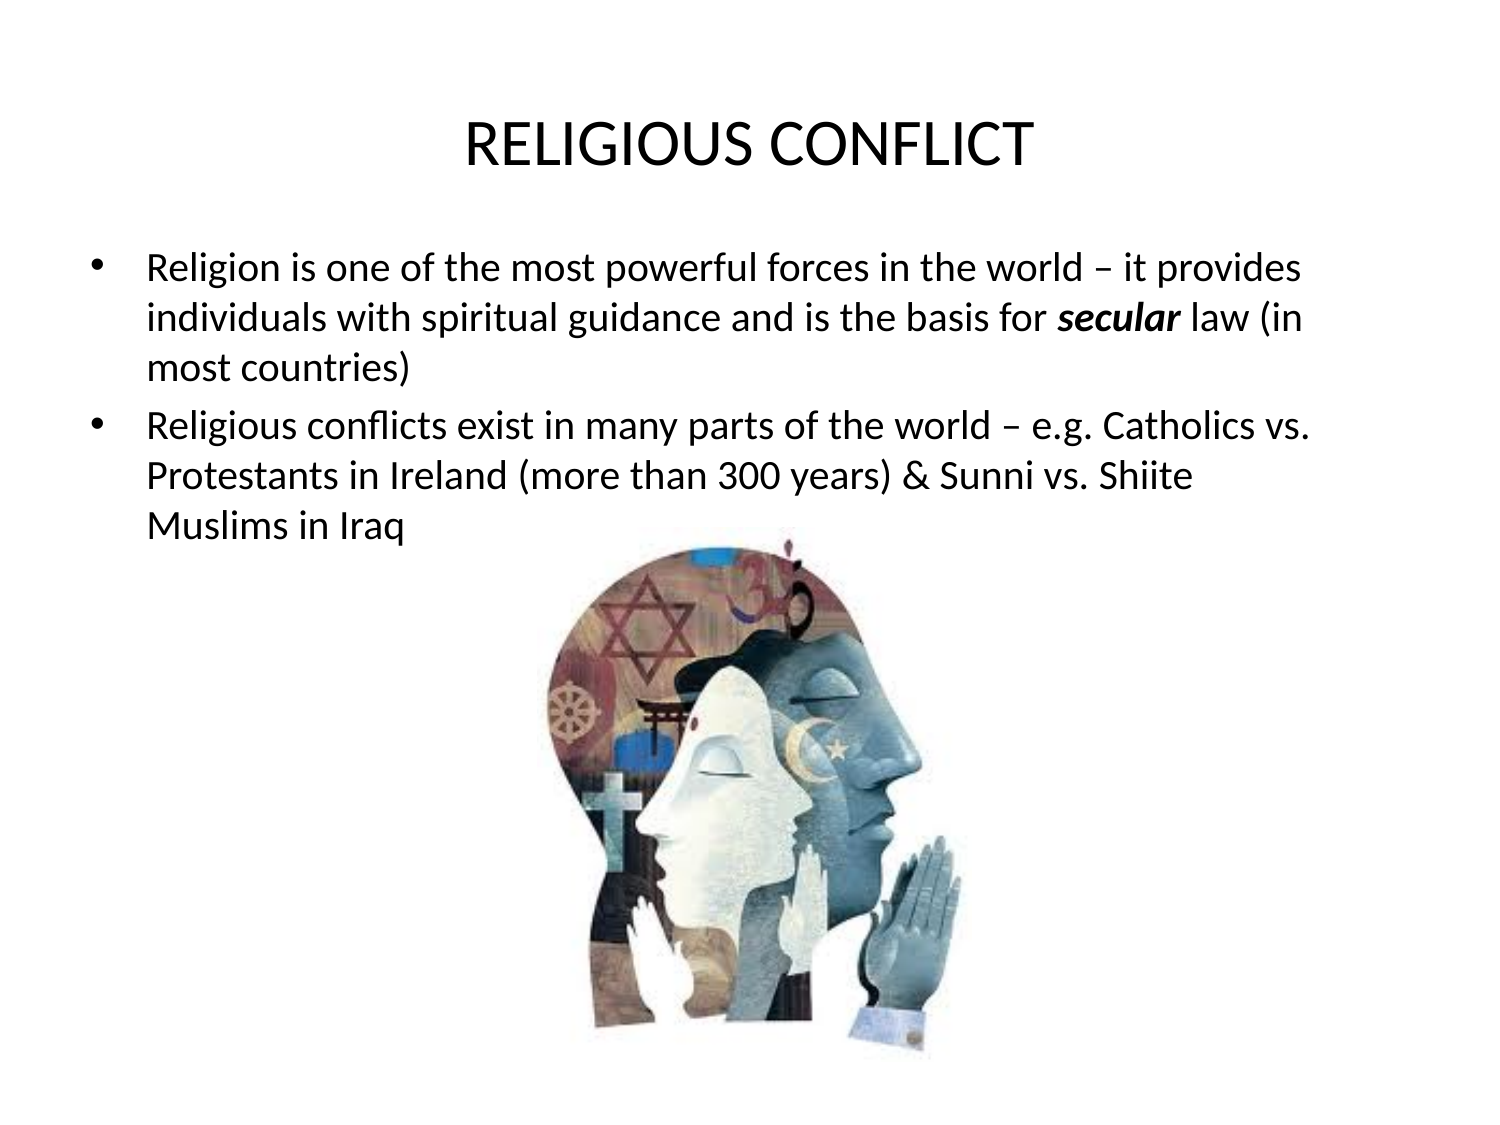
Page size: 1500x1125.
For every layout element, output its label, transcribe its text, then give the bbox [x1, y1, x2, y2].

picture [537, 526, 972, 1062]
title RELIGIOUS CONFLICT [75, 45, 1425, 233]
list Religion is one of the most powerful forces in the world – it provides individuals with spiritual guidance and is the basis for secular law (in most countries) Religious conflicts exist in many parts of the world – e.g. Catholics vs. Protestants in Ireland (more than 300 years) & Sunni vs. Shiite Muslims in Iraq [75, 231, 1341, 563]
